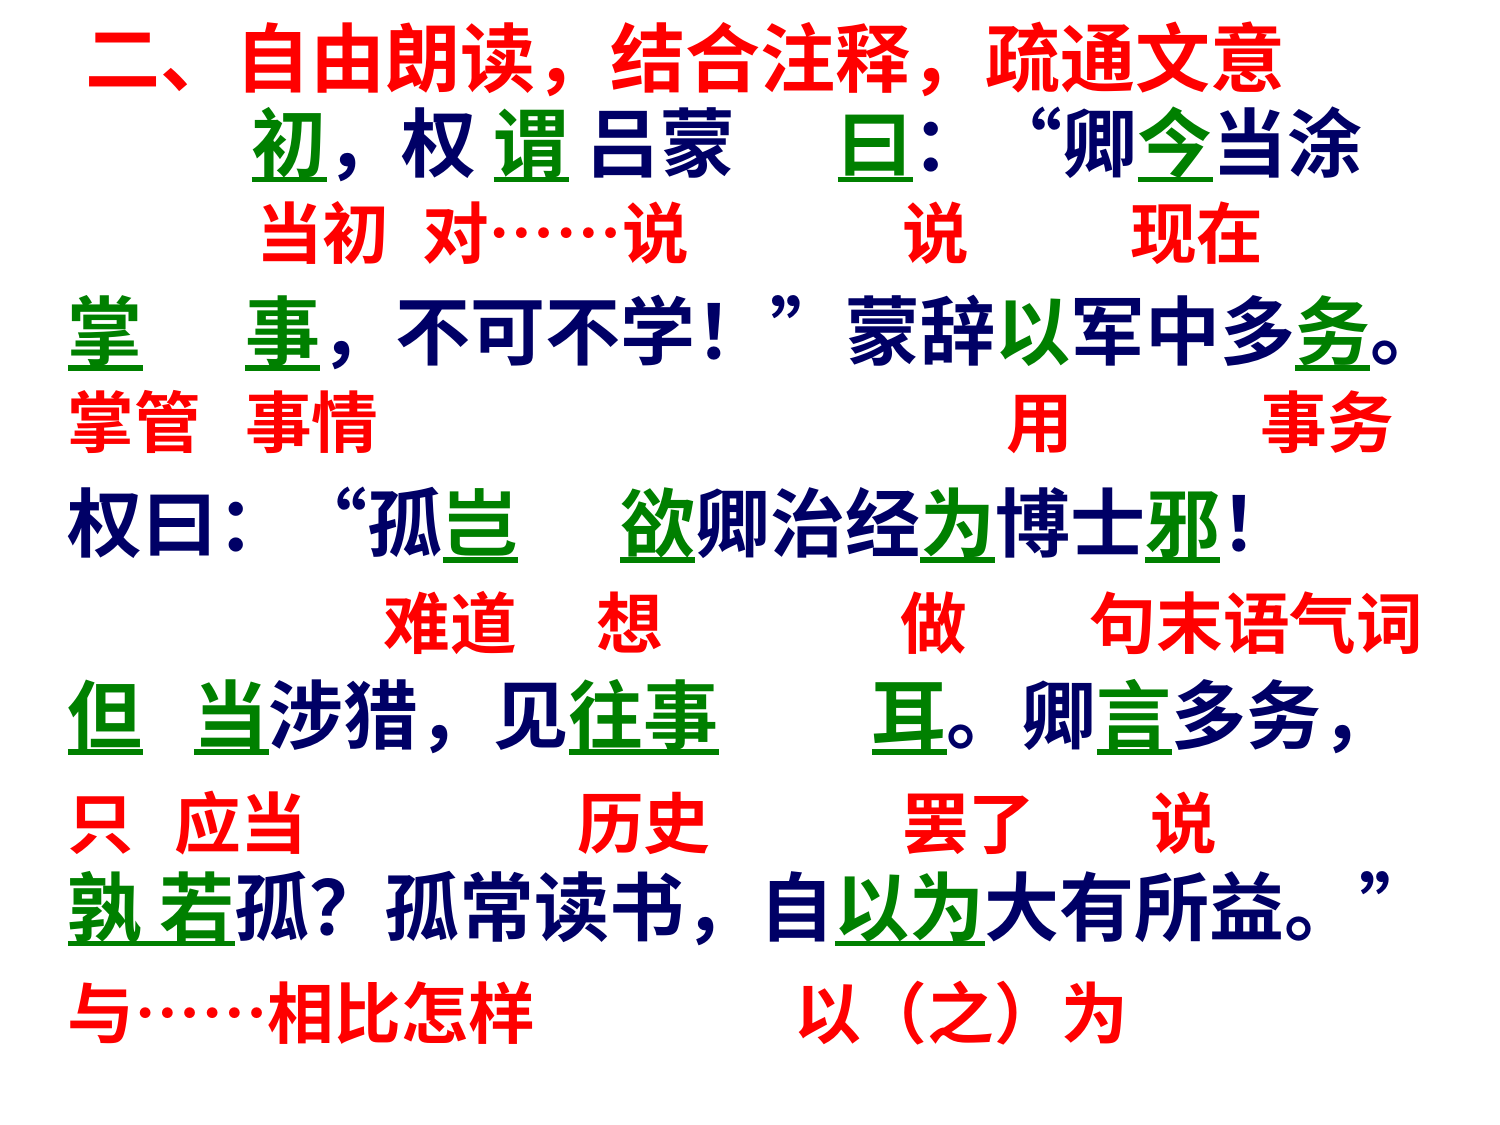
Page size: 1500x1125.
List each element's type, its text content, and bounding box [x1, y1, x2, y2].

text_box 当初 [194, 184, 407, 280]
list 初，权 谓 吕蒙 曰：“卿今当涂 掌 事，不可不学！”蒙辞以军中多务。 权曰：“孤岂 欲卿治经为博士邪！ 但 当涉猎，见往事 耳。卿言多务， 孰 若孤？孤常读书，自以为大有所益。” [52, 113, 1500, 789]
text_box 以（之）为 [779, 964, 1275, 1059]
text_box 罢了 [856, 774, 1092, 870]
text_box 掌管 [53, 373, 230, 469]
text_box 现在 [1068, 184, 1304, 280]
text_box 想 [581, 574, 774, 669]
text_box 难道 [369, 574, 581, 669]
text_box 历史 [562, 774, 856, 870]
text_box 做 [885, 574, 1074, 669]
text_box 只 [53, 774, 159, 870]
text_box 事情 [230, 373, 466, 469]
text_box 事务 [1246, 373, 1453, 469]
text_box 应当 [159, 774, 395, 870]
text_box 说 [1104, 774, 1294, 870]
title 二、自由朗读，结合注释，疏通文意 [17, 0, 1354, 113]
text_box 与……相比怎样 [53, 964, 640, 1059]
text_box 句末语气词 [1074, 574, 1499, 669]
text_box 说 [841, 184, 1022, 280]
text_box 对……说 [407, 184, 800, 280]
text_box 用 [944, 373, 1163, 469]
